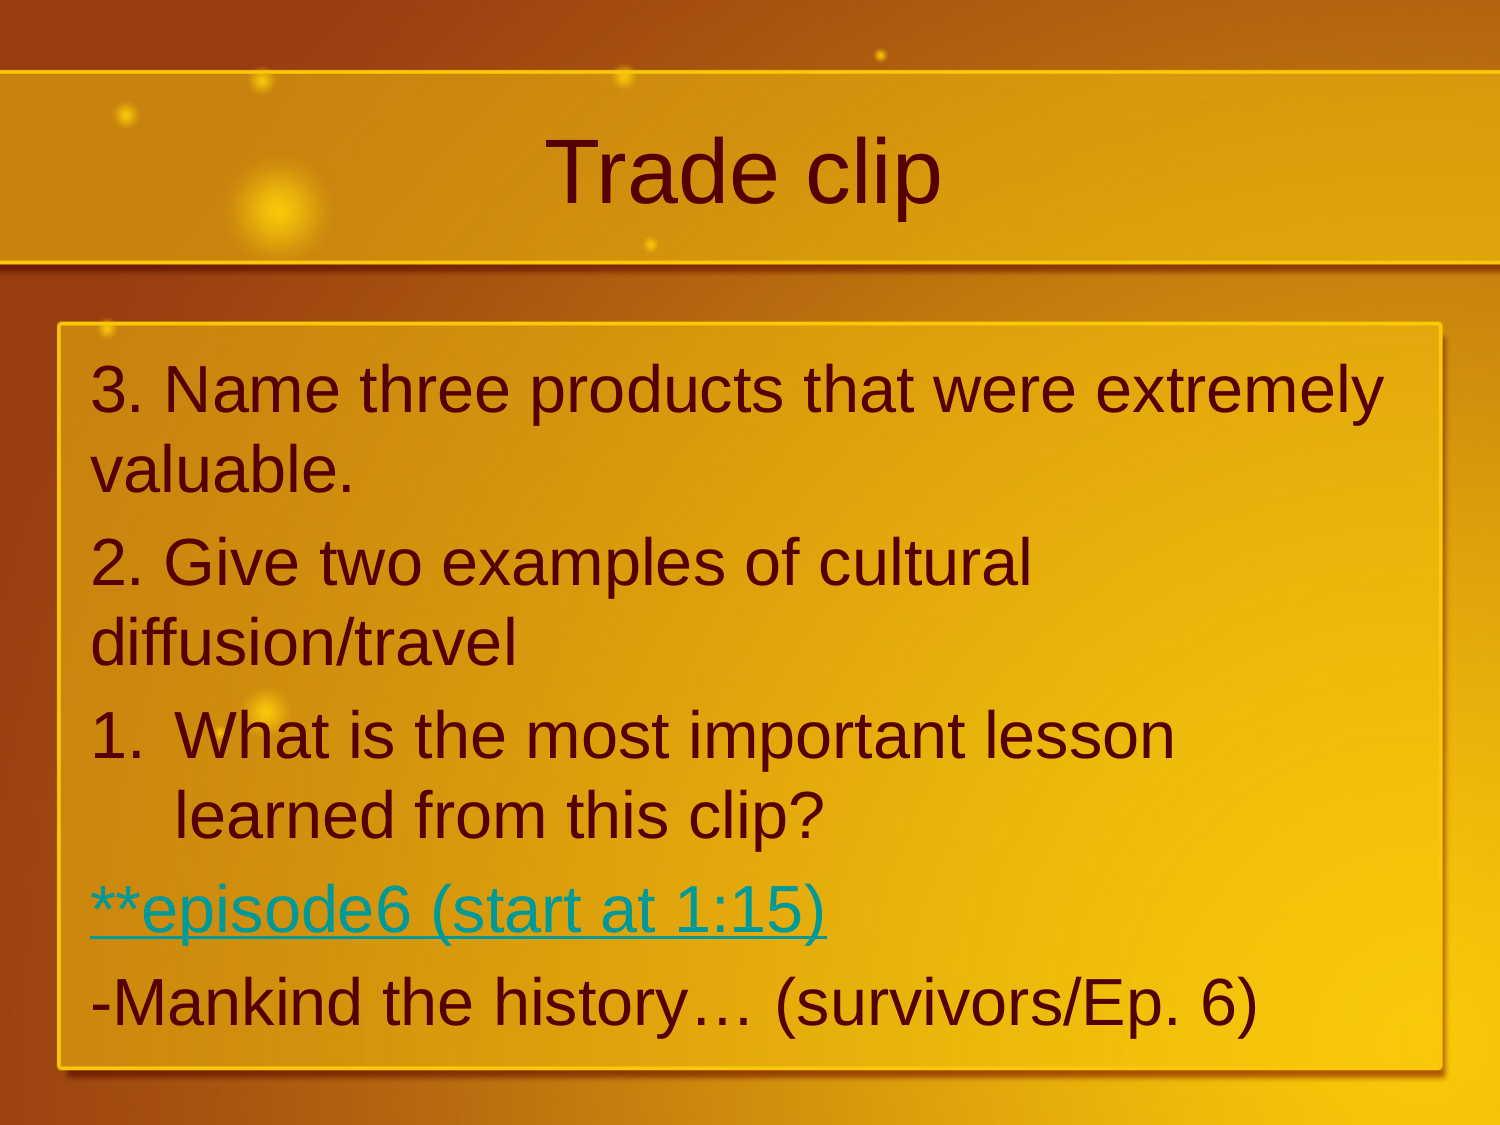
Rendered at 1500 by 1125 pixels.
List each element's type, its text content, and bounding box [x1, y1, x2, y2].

picture [0, 0, 1500, 1125]
title Trade clip [29, 77, 1460, 256]
list 3. Name three products that were extremely valuable. 2. Give two examples of cultural diffusion/travel What is the most important lesson learned from this clip? **episode6 (start at 1:15) -Mankind the history… (survivors/Ep. 6) [74, 337, 1426, 1059]
